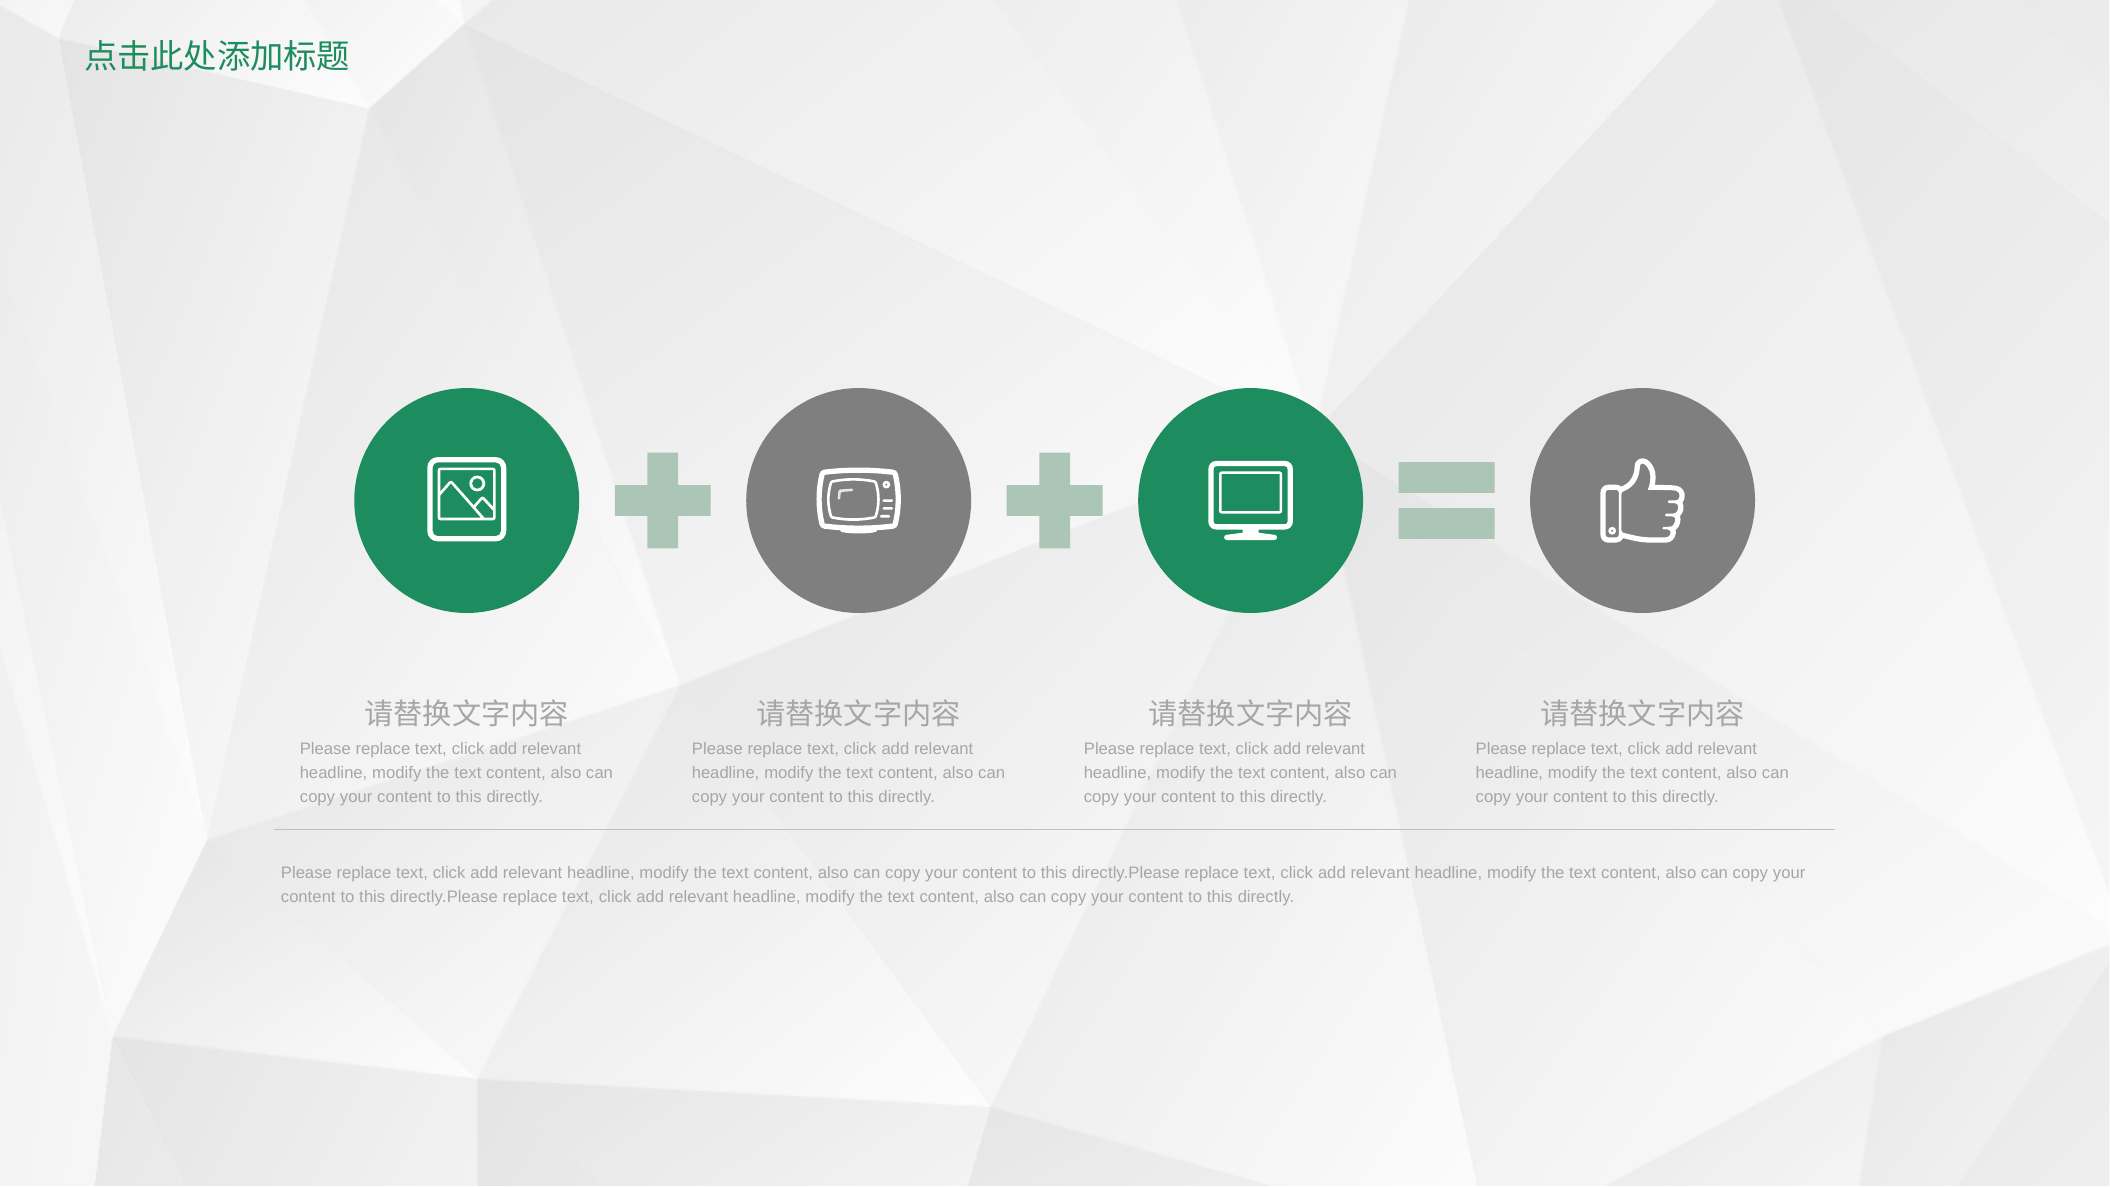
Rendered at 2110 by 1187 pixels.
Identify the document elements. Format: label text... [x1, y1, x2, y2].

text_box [299, 688, 634, 805]
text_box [1083, 688, 1418, 805]
text_box Please replace text, click add relevant headline, modify the text content, also can copy your content to this directly.Please replace text, click add relevant headline, modify the text content, also can copy your content to this directly.Please replace text, click add relevant headline, modify the text content, also can copy your content to this directly. [280, 858, 1829, 907]
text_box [1475, 688, 1810, 805]
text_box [354, 388, 1755, 613]
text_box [691, 688, 1026, 805]
picture [0, 0, 2110, 1186]
text_box 点击此处添加标题 [69, 27, 380, 86]
